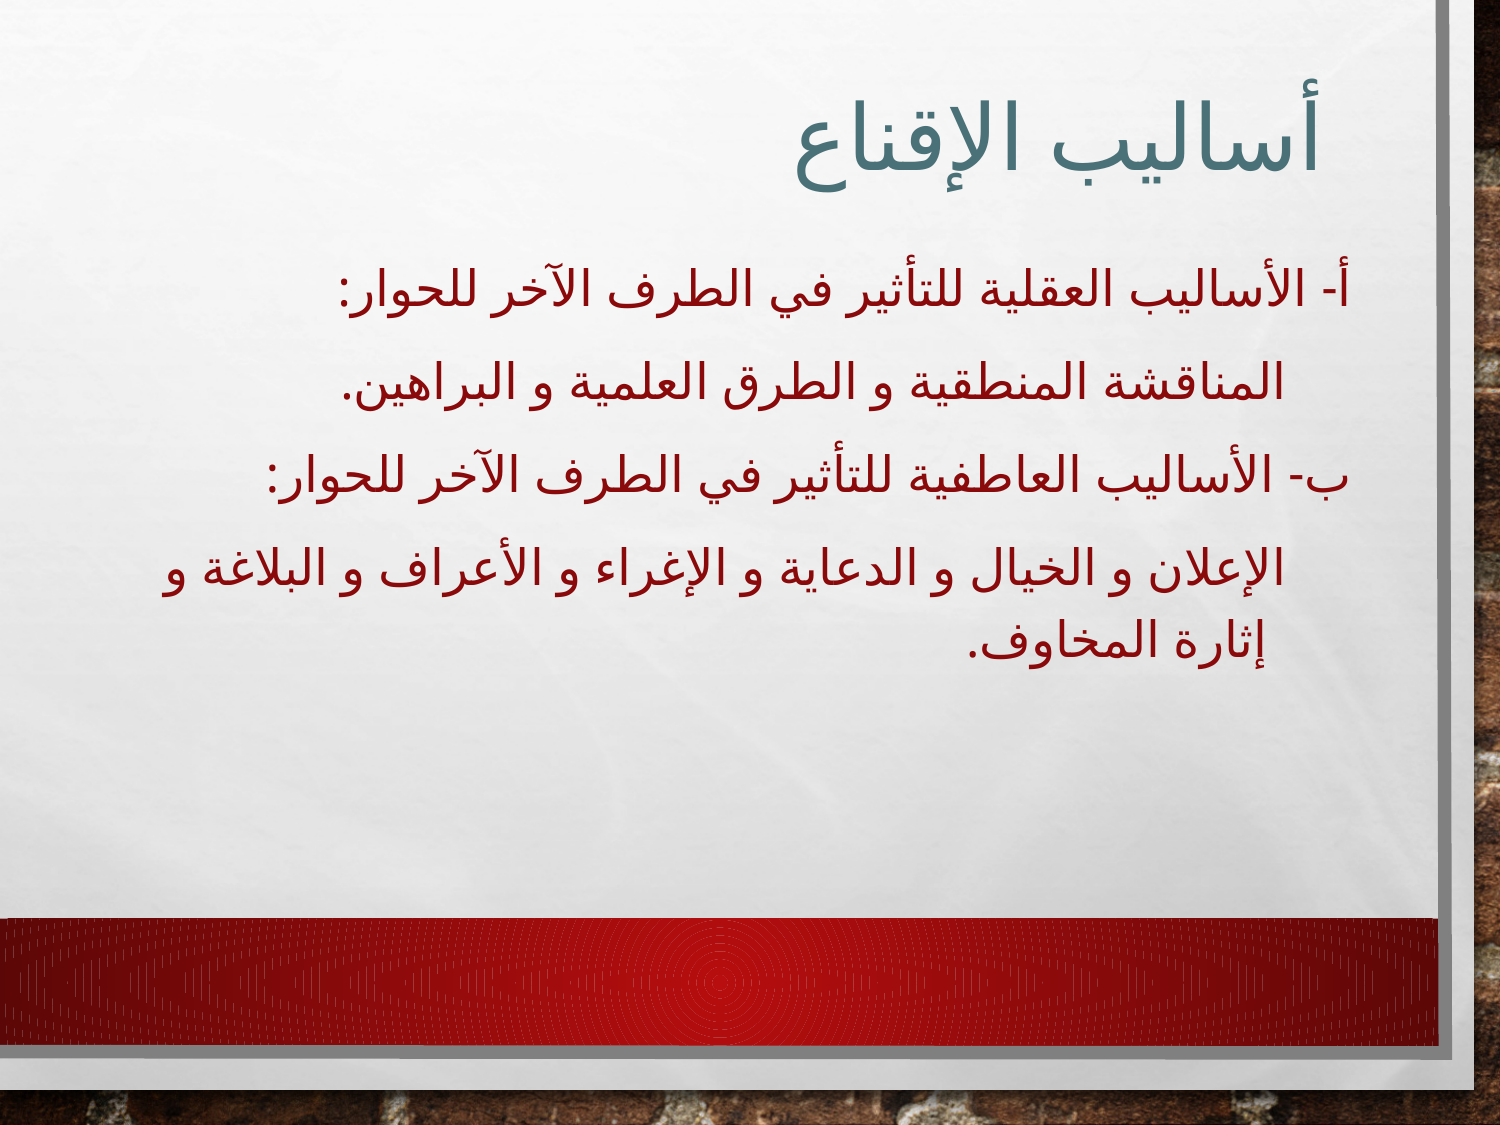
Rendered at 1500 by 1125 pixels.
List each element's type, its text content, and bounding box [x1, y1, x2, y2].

picture [0, 0, 1500, 1125]
title أساليب الإقناع [84, 46, 1364, 236]
list أ- الأساليب العقلية للتأثير في الطرف الآخر للحوار: المناقشة المنطقية و الطرق العلمية و البراهين. ب- الأساليب العاطفية للتأثير في الطرف الآخر للحوار: الإعلان و الخيال و الدعاية و الإغراء و الأعراف و البلاغة و إثارة المخاوف. [88, 184, 1368, 728]
